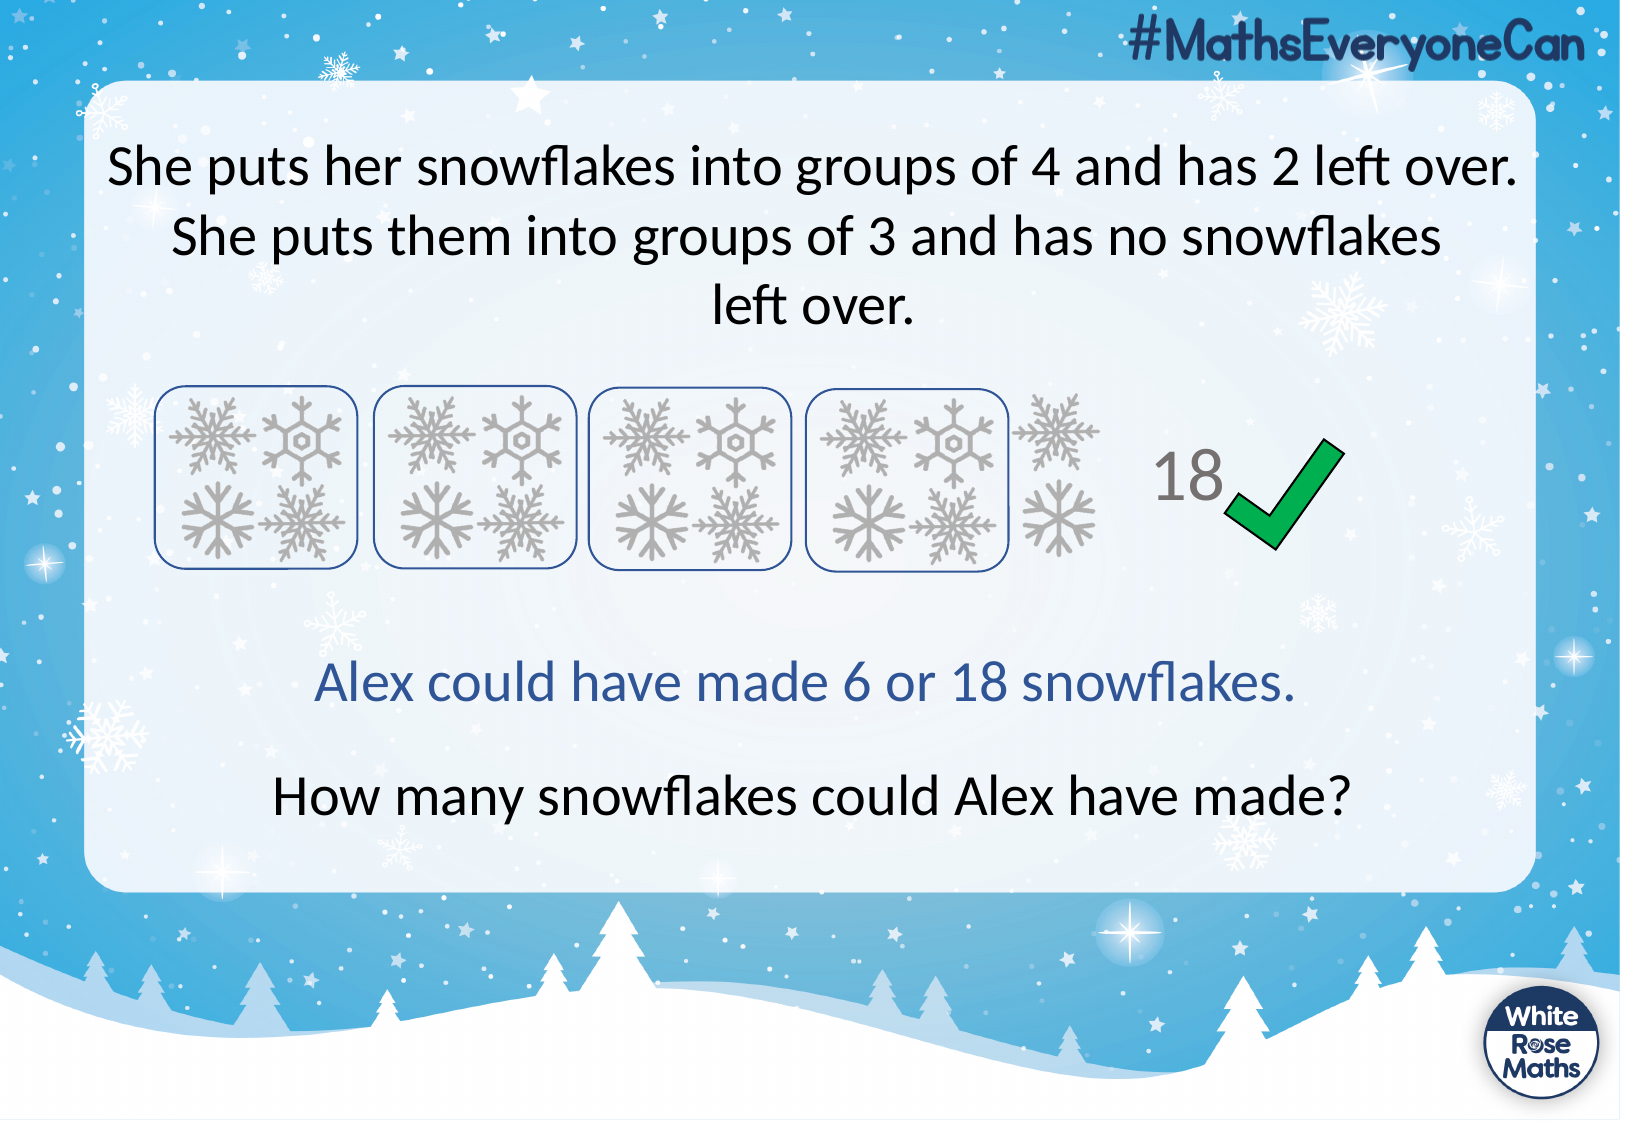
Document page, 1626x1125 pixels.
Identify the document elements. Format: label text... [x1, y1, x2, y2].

text_box [570, 395, 578, 471]
text_box [350, 395, 359, 472]
text_box [153, 412, 167, 564]
text_box Alex could have made 6 or 18 snowflakes. [181, 635, 1430, 721]
text_box She puts her snowflakes into groups of 4 and has 2 left over. She puts them into groups of 3 and has no snowflakes left over. How many snowflakes could Alex have made? [66, 119, 1561, 834]
text_box [372, 414, 386, 564]
picture [0, 0, 1626, 1125]
text_box [589, 489, 601, 566]
text_box 18 [1134, 418, 1303, 524]
text_box [804, 416, 818, 567]
text_box [1223, 437, 1346, 551]
text_box [784, 396, 793, 473]
